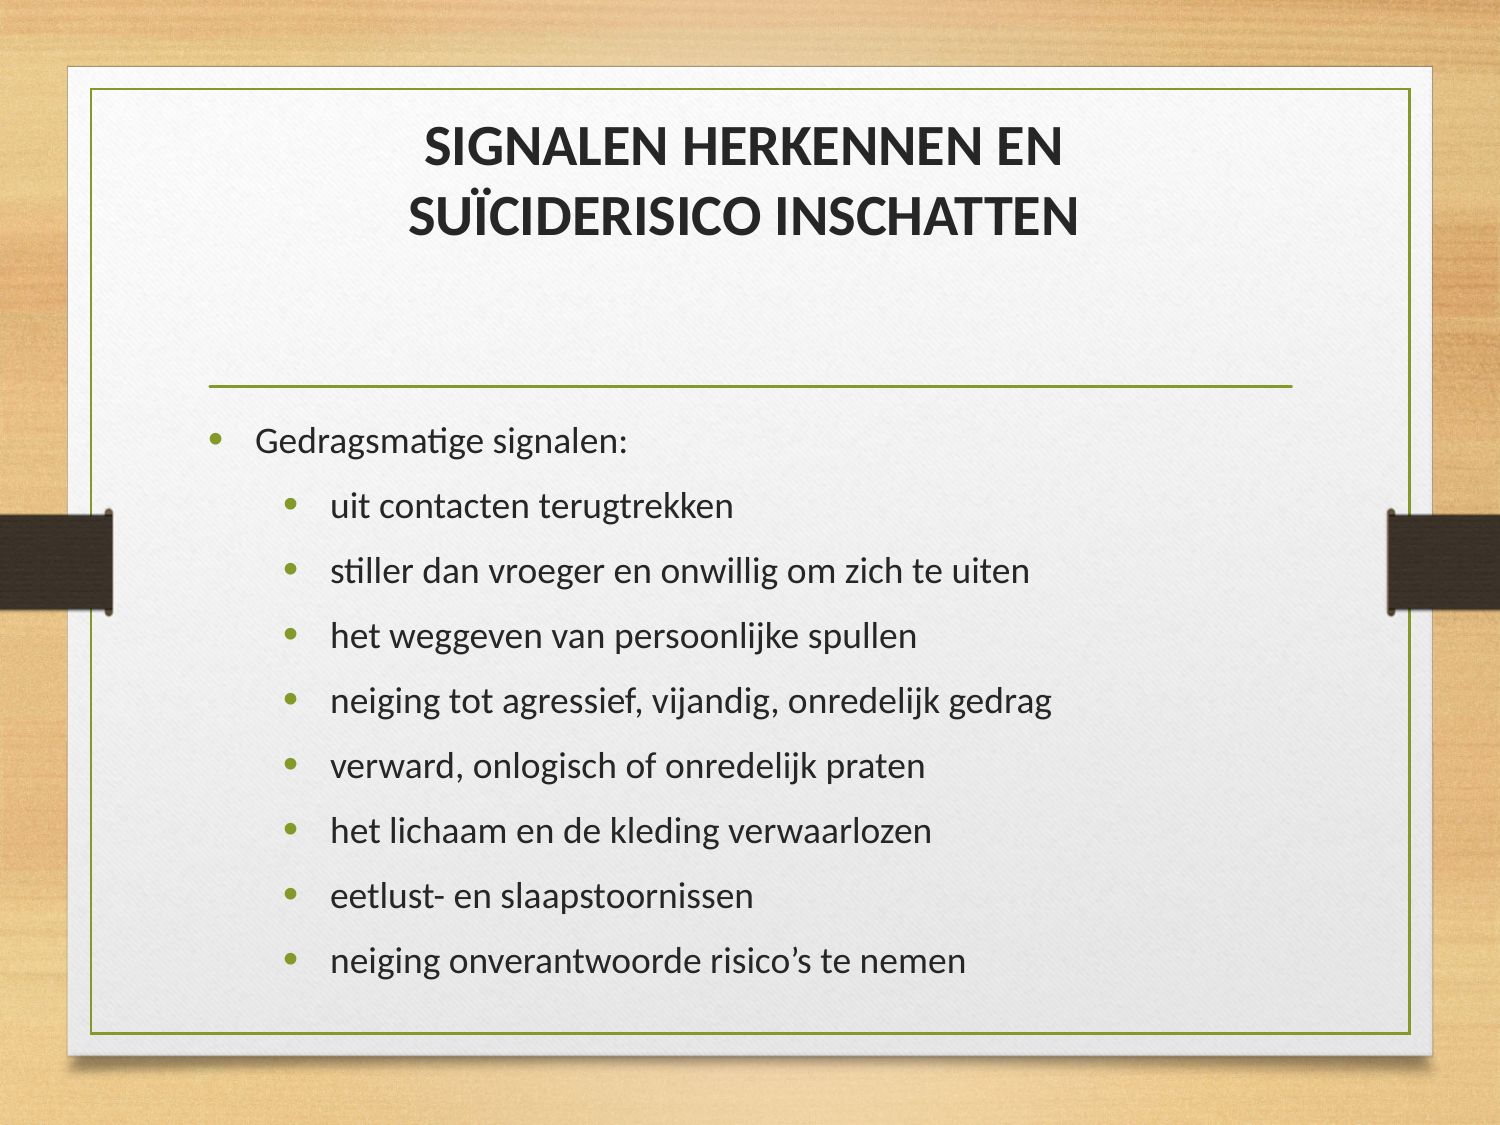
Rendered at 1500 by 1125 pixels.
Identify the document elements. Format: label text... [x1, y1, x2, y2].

list Gedragsmatige signalen: uit contacten terugtrekken stiller dan vroeger en onwillig om zich te uiten het weggeven van persoonlijke spullen neiging tot agressief, vijandig, onredelijk gedrag verward, onlogisch of onredelijk praten het lichaam en de kleding verwaarlozen eetlust- en slaapstoornissen neiging onverantwoorde risico’s te nemen [193, 408, 1309, 974]
title SIGNALEN HERKENNEN EN SUÏCIDERISICO INSCHATTEN [56, 102, 1445, 251]
picture [0, 0, 1500, 1125]
